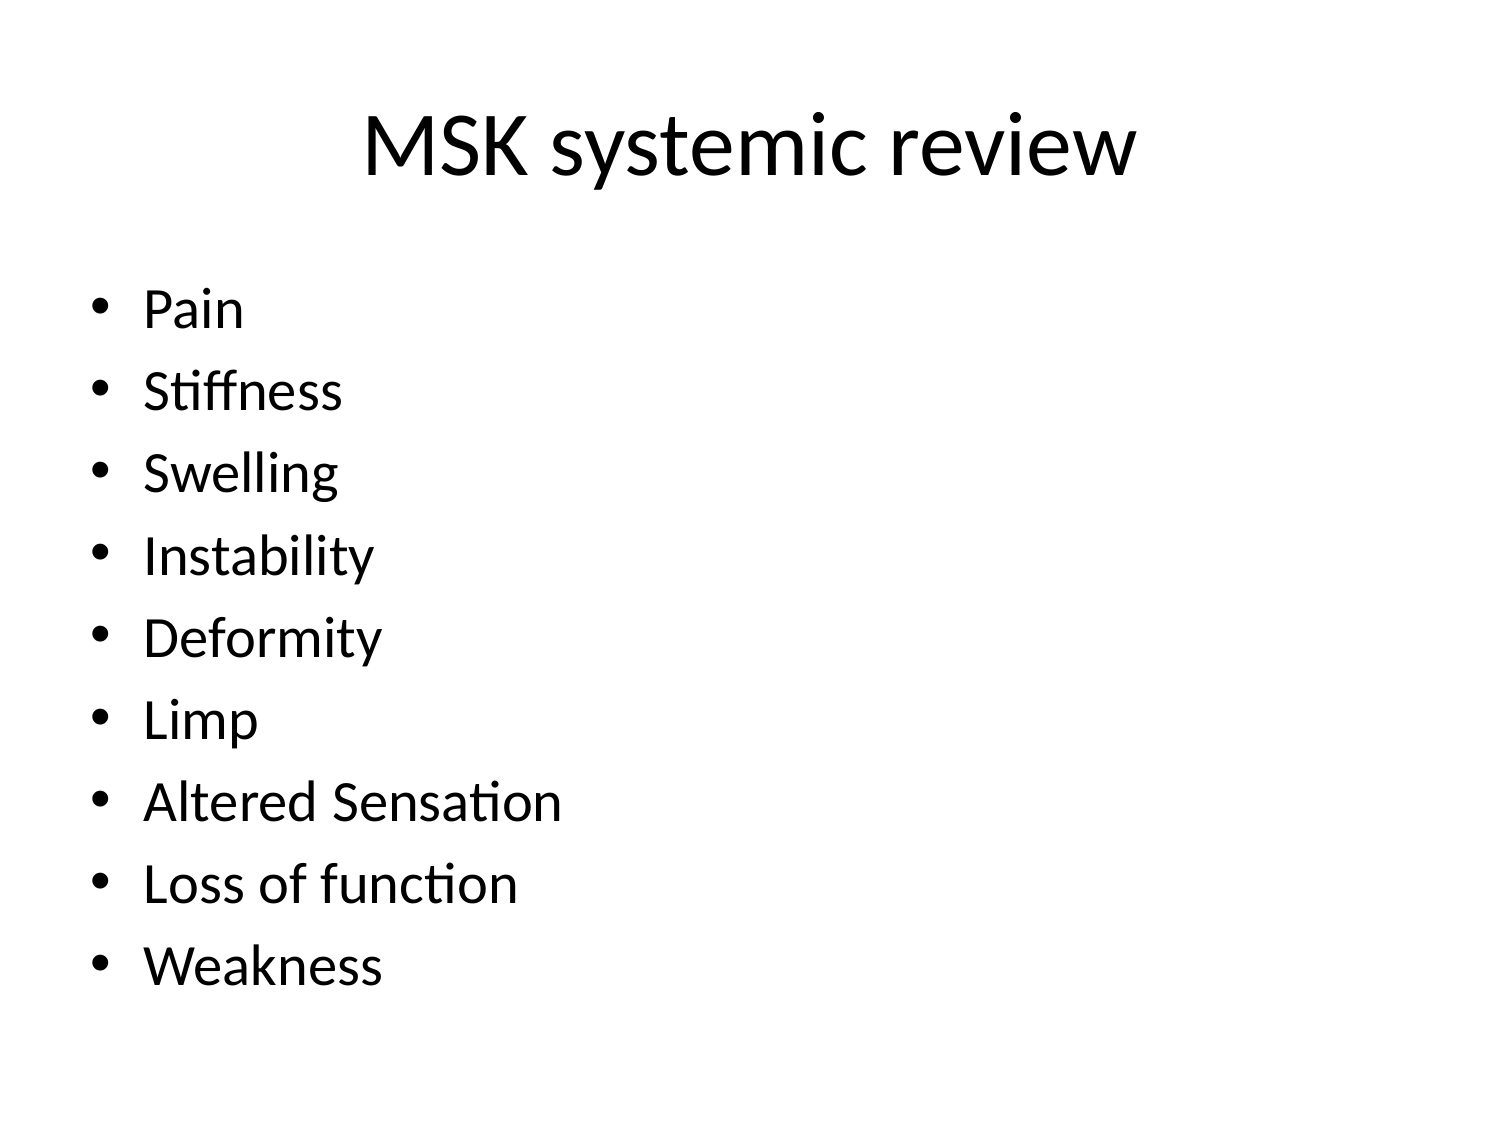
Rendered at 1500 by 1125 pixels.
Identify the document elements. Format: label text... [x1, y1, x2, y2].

list Pain Stiffness Swelling Instability Deformity Limp Altered Sensation Loss of function Weakness [75, 262, 1425, 1005]
title MSK systemic review [75, 45, 1425, 233]
